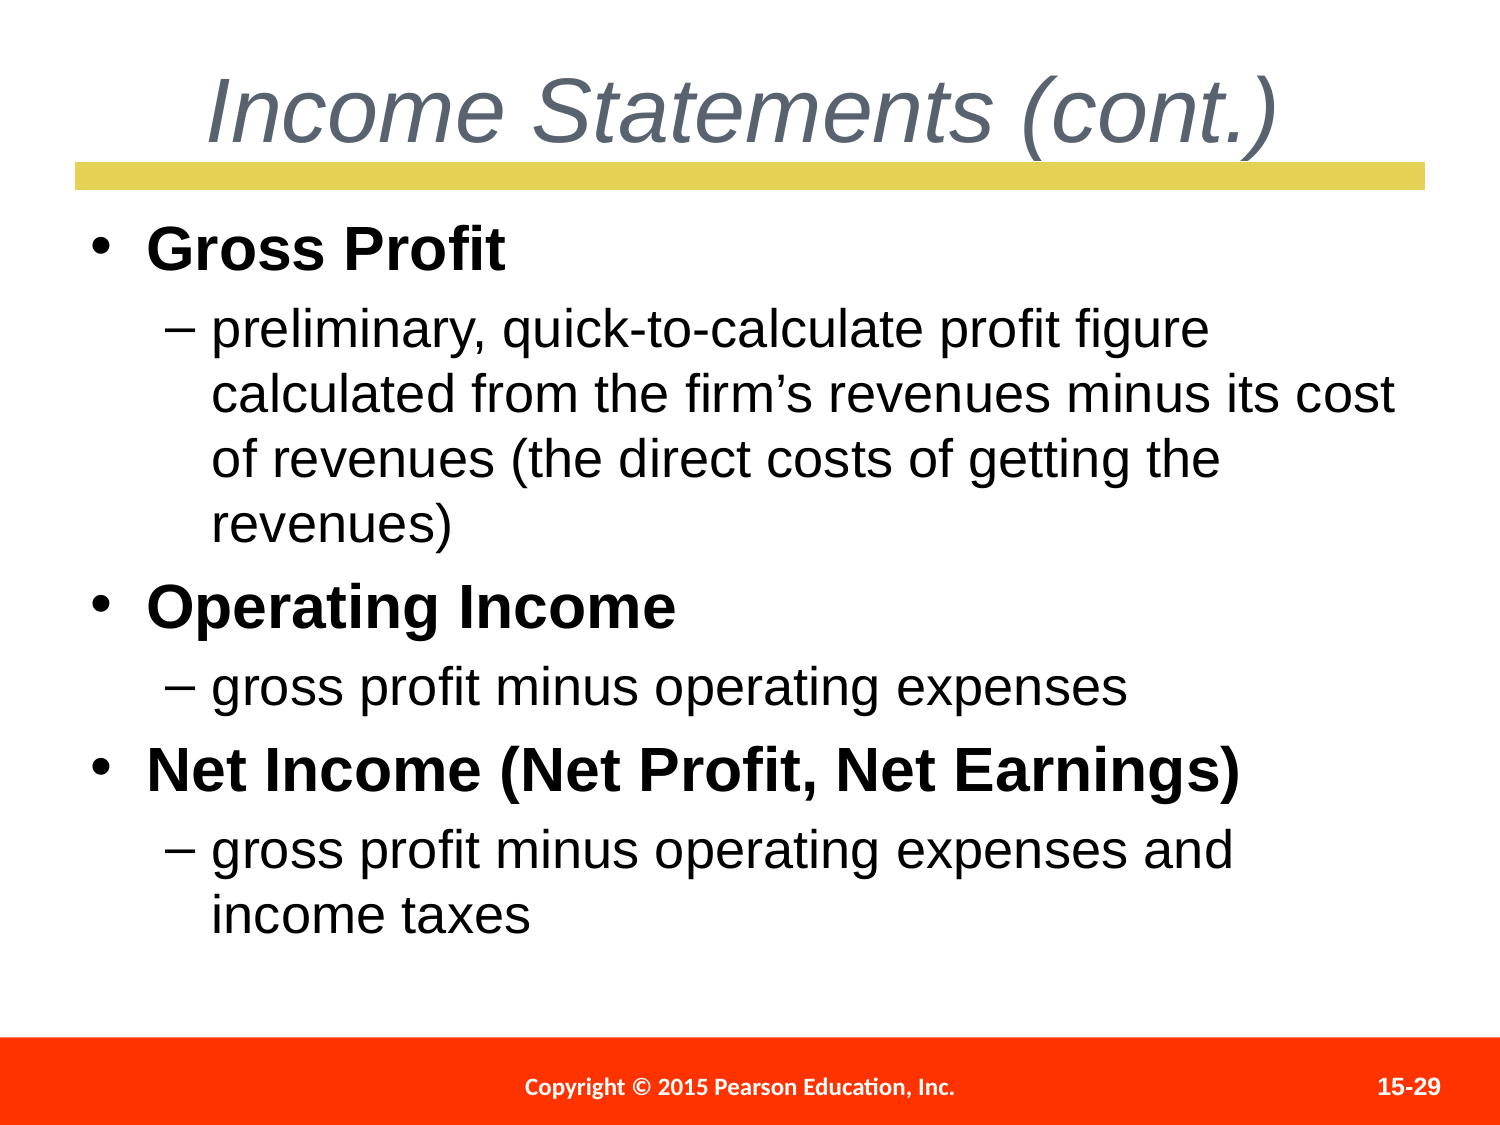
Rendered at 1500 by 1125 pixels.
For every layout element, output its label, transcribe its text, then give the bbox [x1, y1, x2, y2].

list Gross Profit preliminary, quick-to-calculate profit figure calculated from the firm’s revenues minus its cost of revenues (the direct costs of getting the revenues) Operating Income gross profit minus operating expenses Net Income (Net Profit, Net Earnings) gross profit minus operating expenses and income taxes [74, 199, 1426, 1006]
title Income Statements (cont.) [49, 12, 1438, 201]
